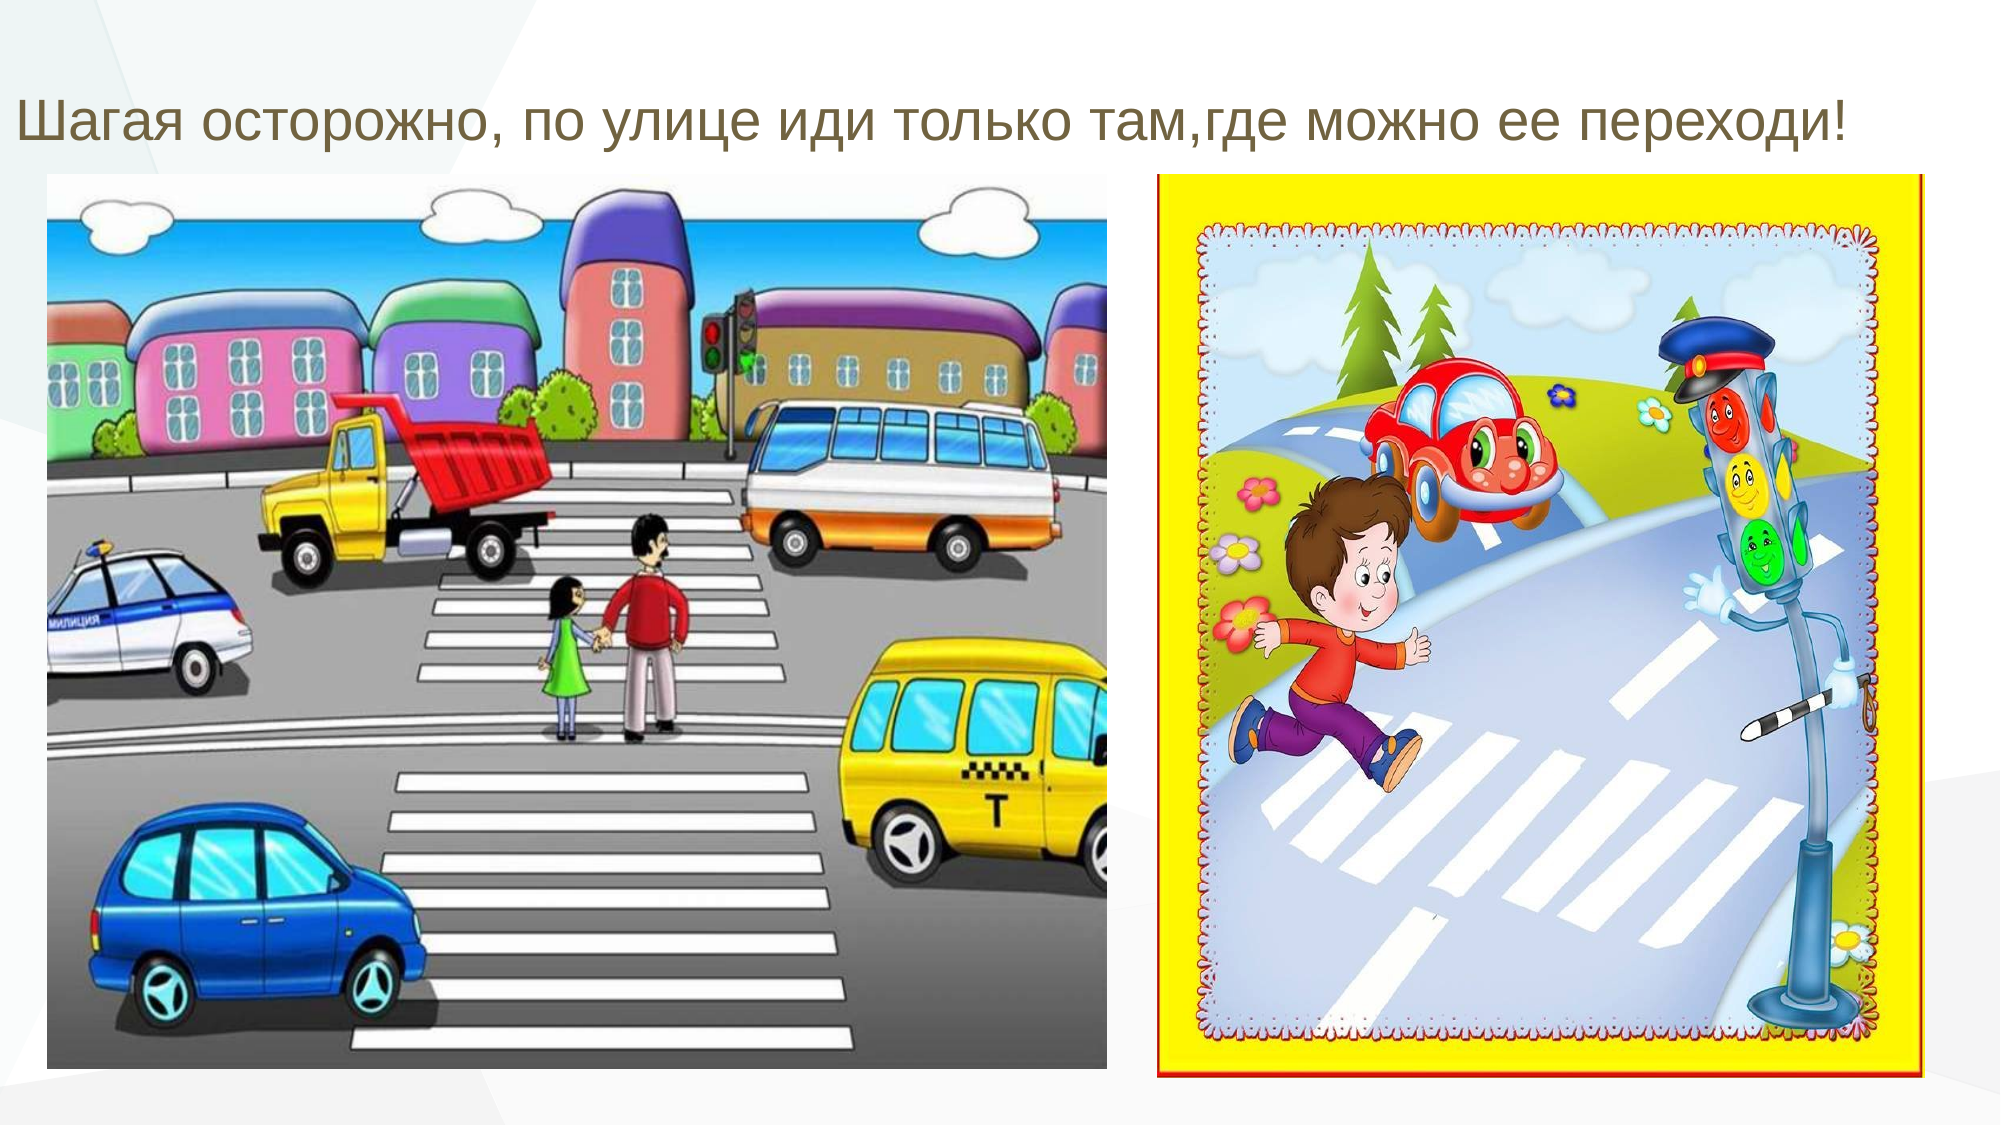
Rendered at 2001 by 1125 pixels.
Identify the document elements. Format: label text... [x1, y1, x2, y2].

title Шагая осторожно, по улице иди только там,где можно ее переходи! [0, 20, 2000, 215]
picture [1156, 174, 1926, 1078]
picture [46, 174, 1107, 1069]
